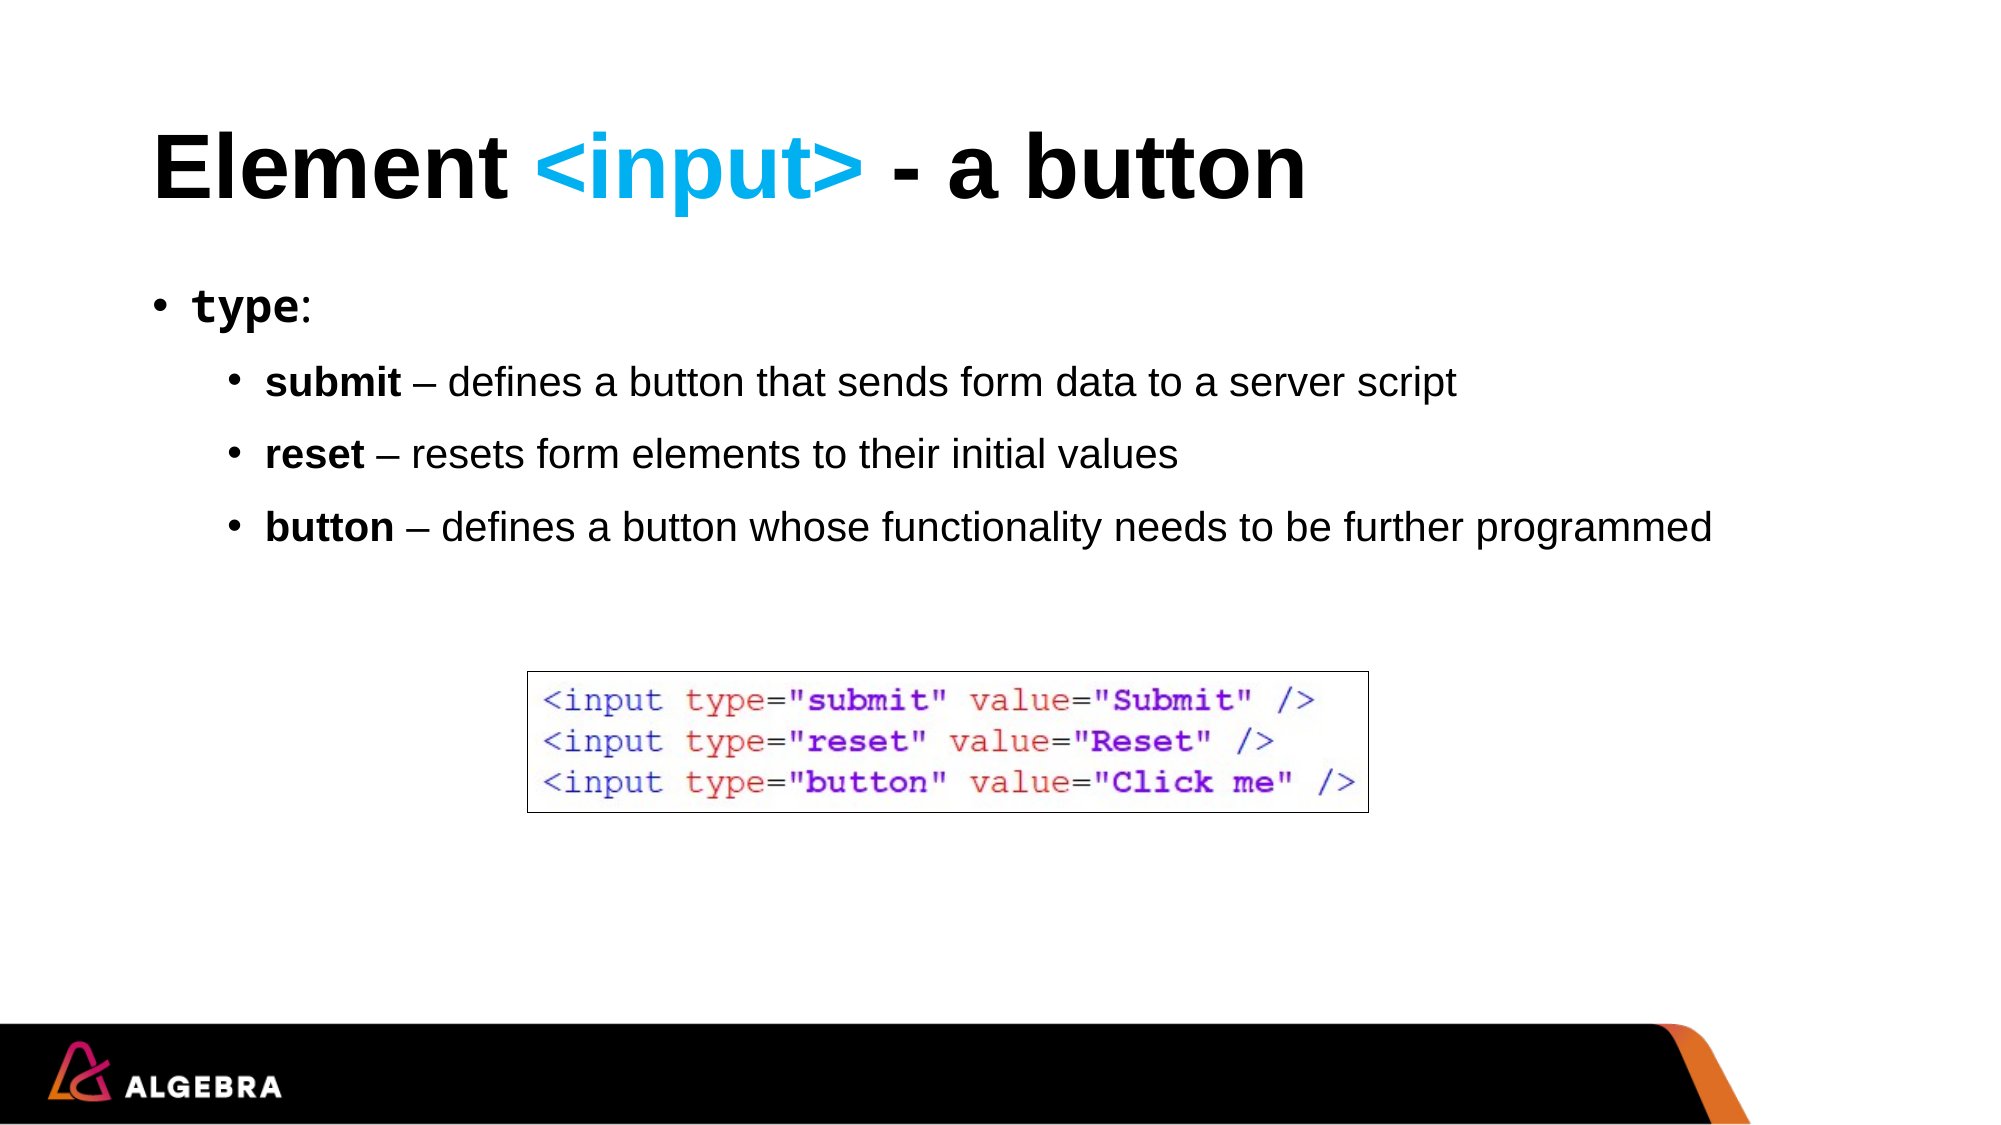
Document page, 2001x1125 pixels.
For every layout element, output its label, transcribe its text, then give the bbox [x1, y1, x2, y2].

title Element <input> - a button [137, 59, 1863, 261]
picture [527, 671, 1369, 813]
picture [0, 1023, 1958, 1125]
list type: submit – defines a button that sends form data to a server script reset – resets form elements to their initial values button – defines a button whose functionality needs to be further programmed [137, 261, 1863, 1094]
